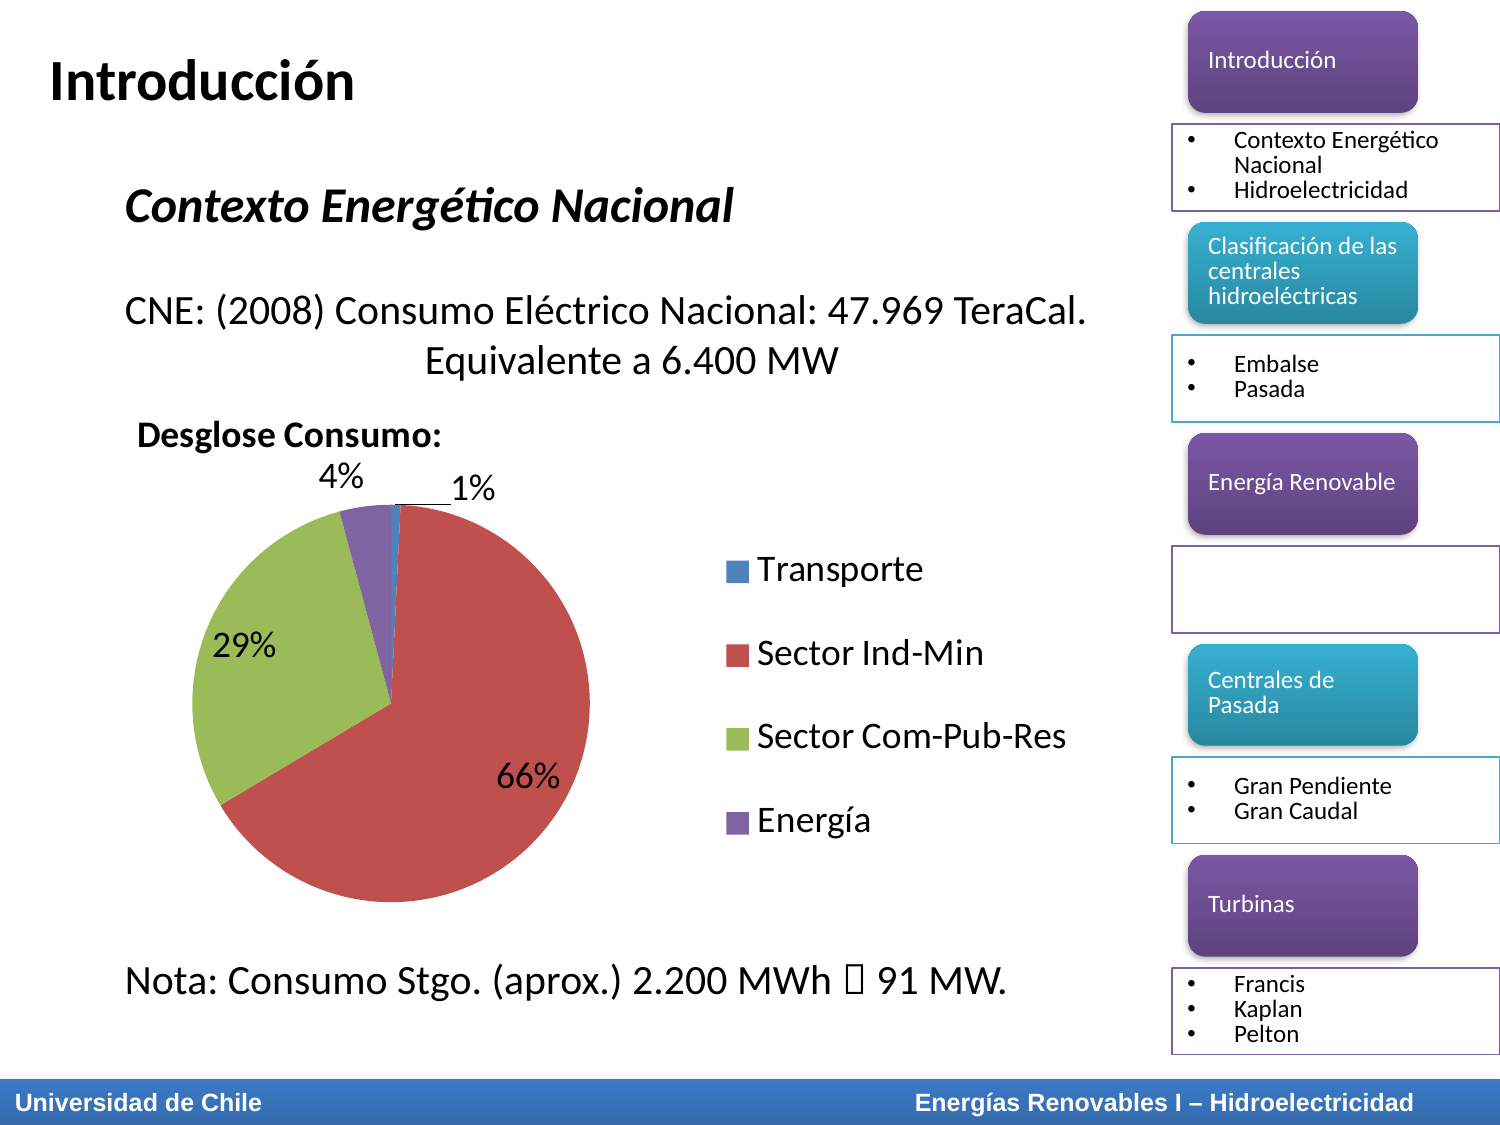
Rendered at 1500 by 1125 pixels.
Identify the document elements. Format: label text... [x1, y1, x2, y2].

chart [58, 386, 1114, 950]
text_box Introducción Contexto Energético Nacional CNE: (2008) Consumo Eléctrico Nacional: 47.969 TeraCal. Equivalente a 6.400 MW Nota: Consumo Stgo. (aprox.) 2.200 MWh  91 MW. CDEC-SIC [35, 35, 1161, 1077]
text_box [1171, 0, 1500, 1055]
text_box Universidad de Chile Energías Renovables I – Hidroelectricidad [0, 1079, 1500, 1125]
